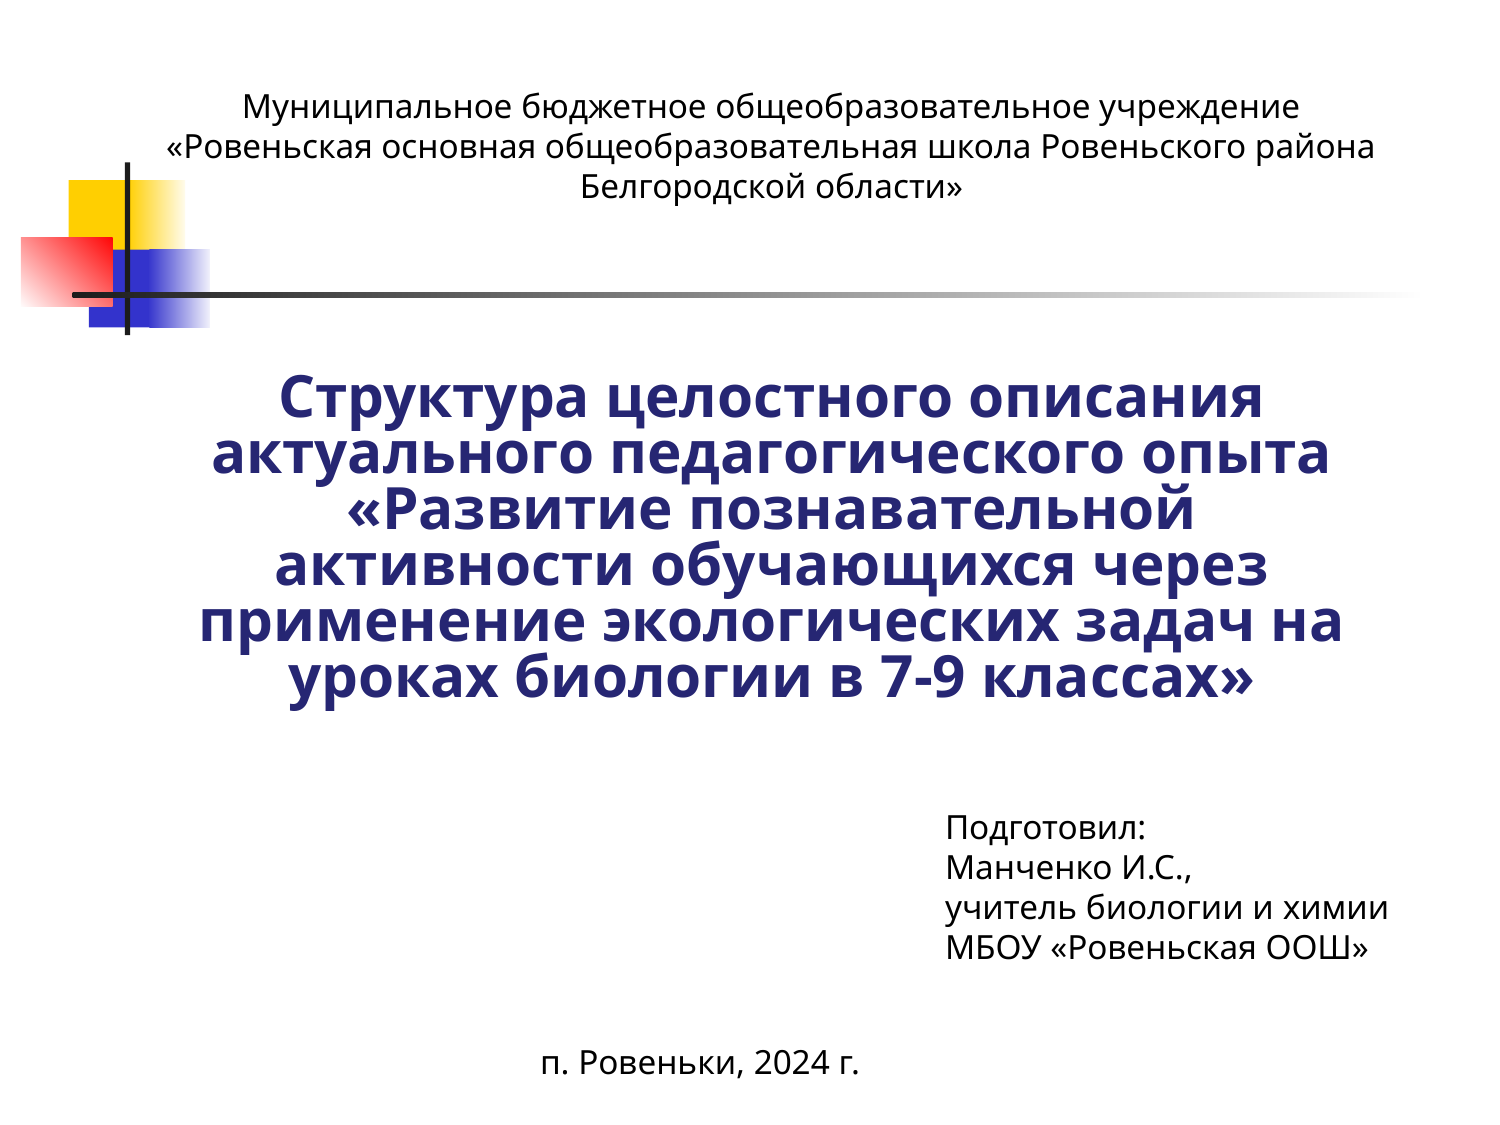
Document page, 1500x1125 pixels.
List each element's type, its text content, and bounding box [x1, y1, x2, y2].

text_box п. Ровеньки, 2024 г. [491, 1033, 910, 1081]
text_box Структура целостного описания актуального педагогического опыта «Развитие познавательной активности обучающихся через применение экологических задач на уроках биологии в 7-9 классах» [174, 365, 1369, 717]
text_box Муниципальное бюджетное общеобразовательное учреждение «Ровеньская основная общеобразовательная школа Ровеньского района Белгородской области» [132, 78, 1411, 220]
text_box Подготовил: Манченко И.С., учитель биологии и химии МБОУ «Ровеньская ООШ» [930, 798, 1452, 977]
